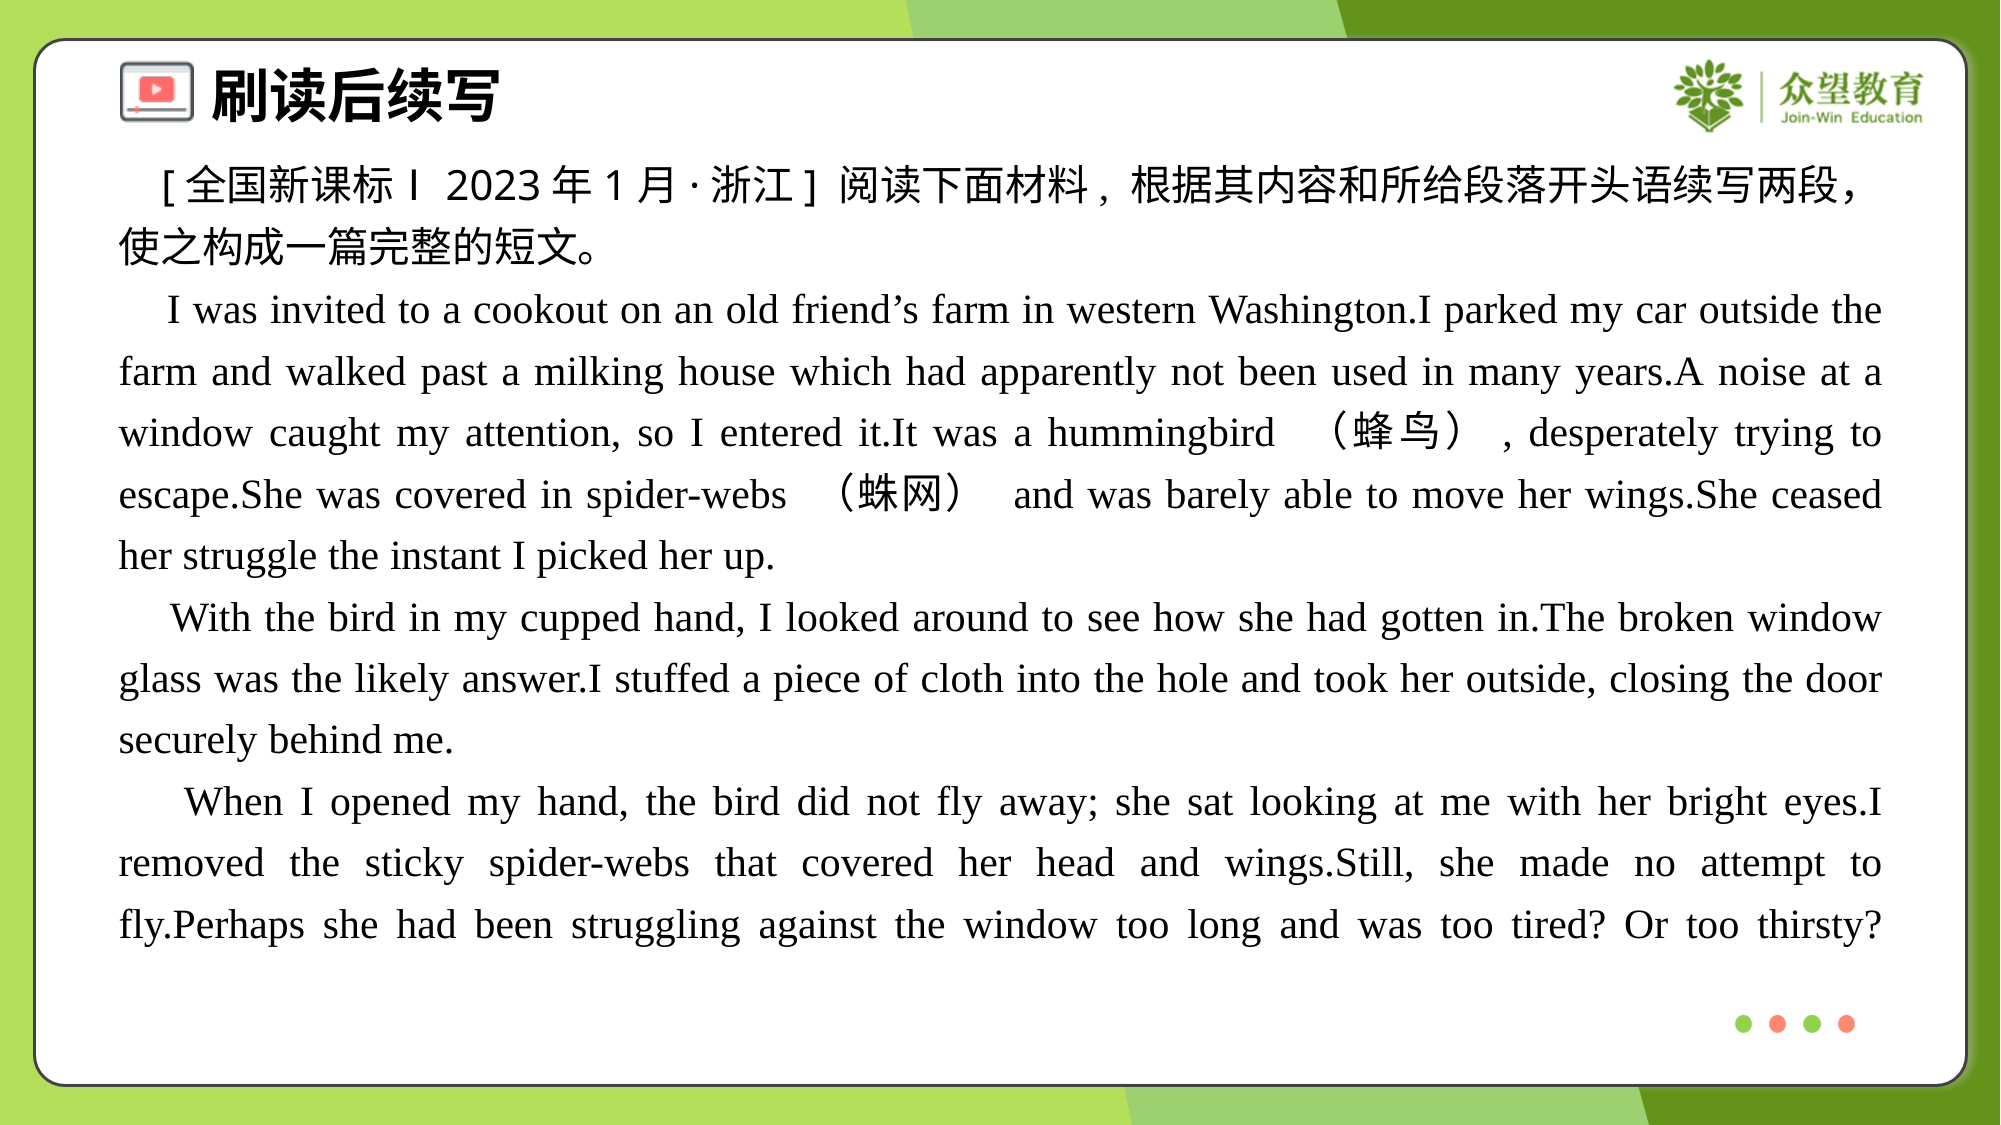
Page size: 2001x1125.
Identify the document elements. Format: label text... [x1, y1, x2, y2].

text_box [全国新课标Ⅰ2023年1月·浙江] 阅读下面材料, 根据其内容和所给段落开头语续写两段，使之构成一篇完整的短文。 I was invited to a cookout on an old friend’s farm in western Washington.I parked my car outside the farm and walked past a milking house which had apparently not been used in many years.A noise at a window caught my attention, so I entered it.It was a hummingbird （蜂鸟）, desperately trying to escape.She was covered in spider-webs （蛛网） and was barely able to move her wings.She ceased her struggle the instant I picked her up. With the bird in my cupped hand, I looked around to see how she had gotten in.The broken window glass was the likely answer.I stuffed a piece of cloth into the hole and took her outside, closing the door securely behind me. When I opened my hand, the bird did not fly away; she sat looking at me with her bright eyes.I removed the sticky spider-webs that covered her head and wings.Still, she made no attempt to fly.Perhaps she had been struggling against the window too long and was too tired? Or too thirsty?#1.1.2 [118, 147, 1883, 1003]
picture [0, 0, 2000, 1125]
